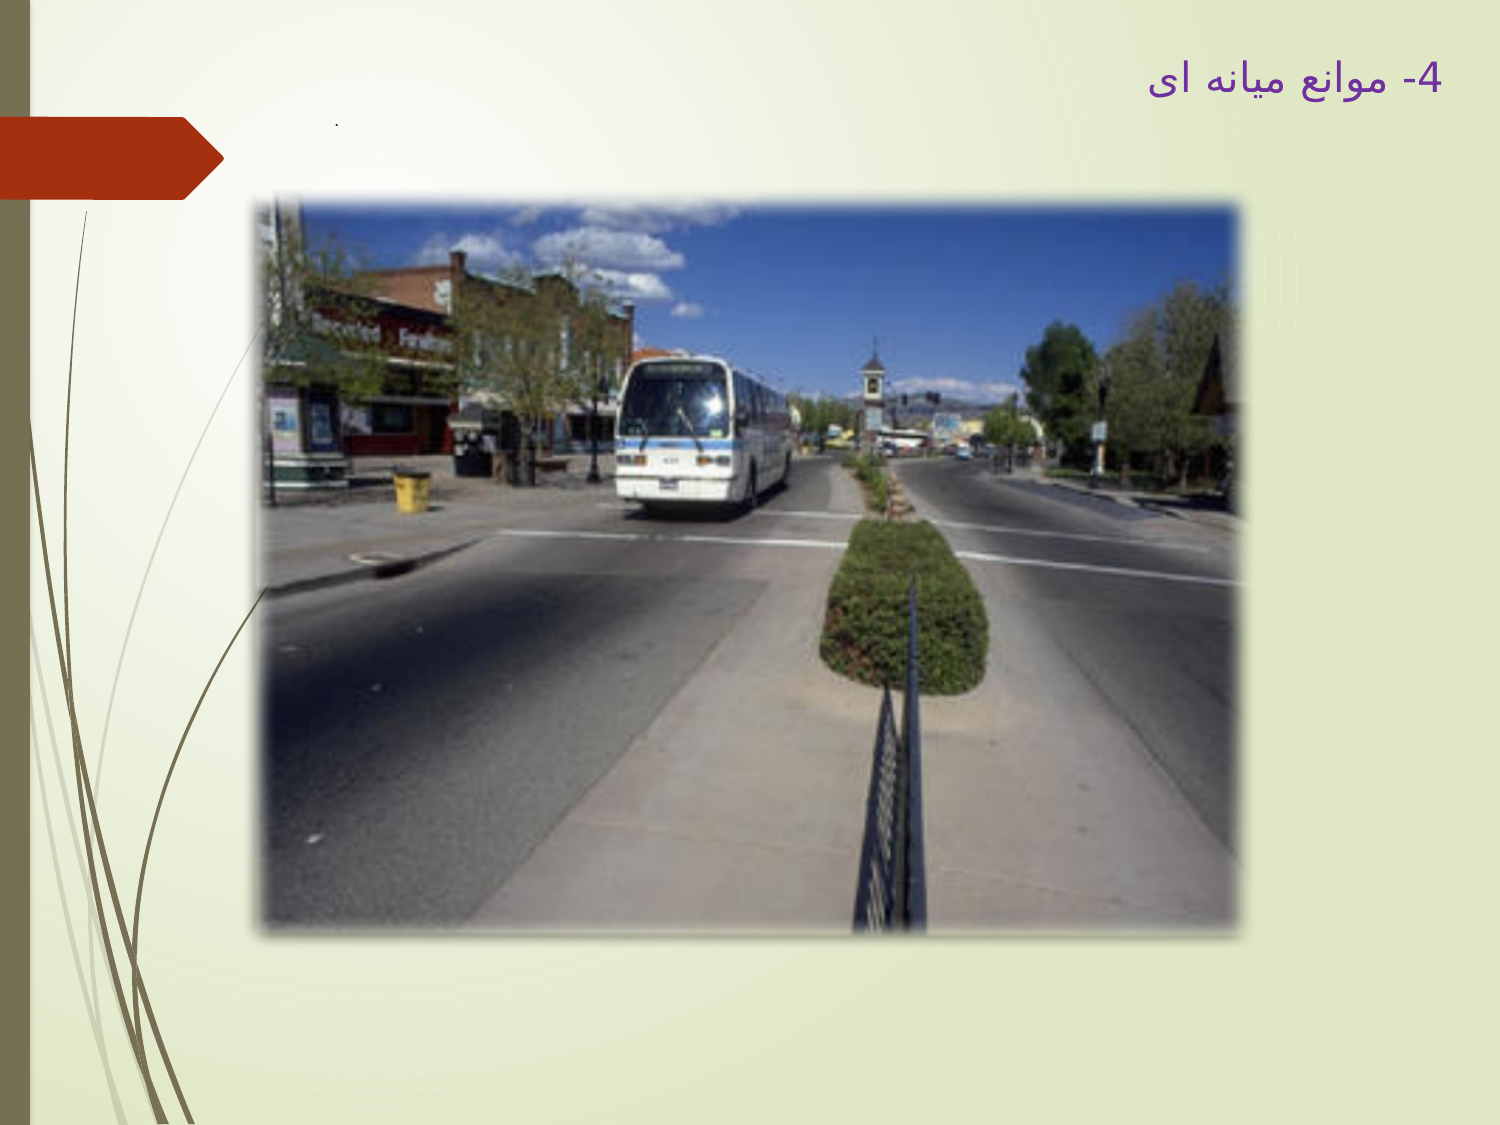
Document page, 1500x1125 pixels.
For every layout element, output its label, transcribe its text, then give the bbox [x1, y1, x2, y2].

picture [241, 187, 1259, 950]
list 4- موانع میانه ای [29, 42, 1459, 1094]
